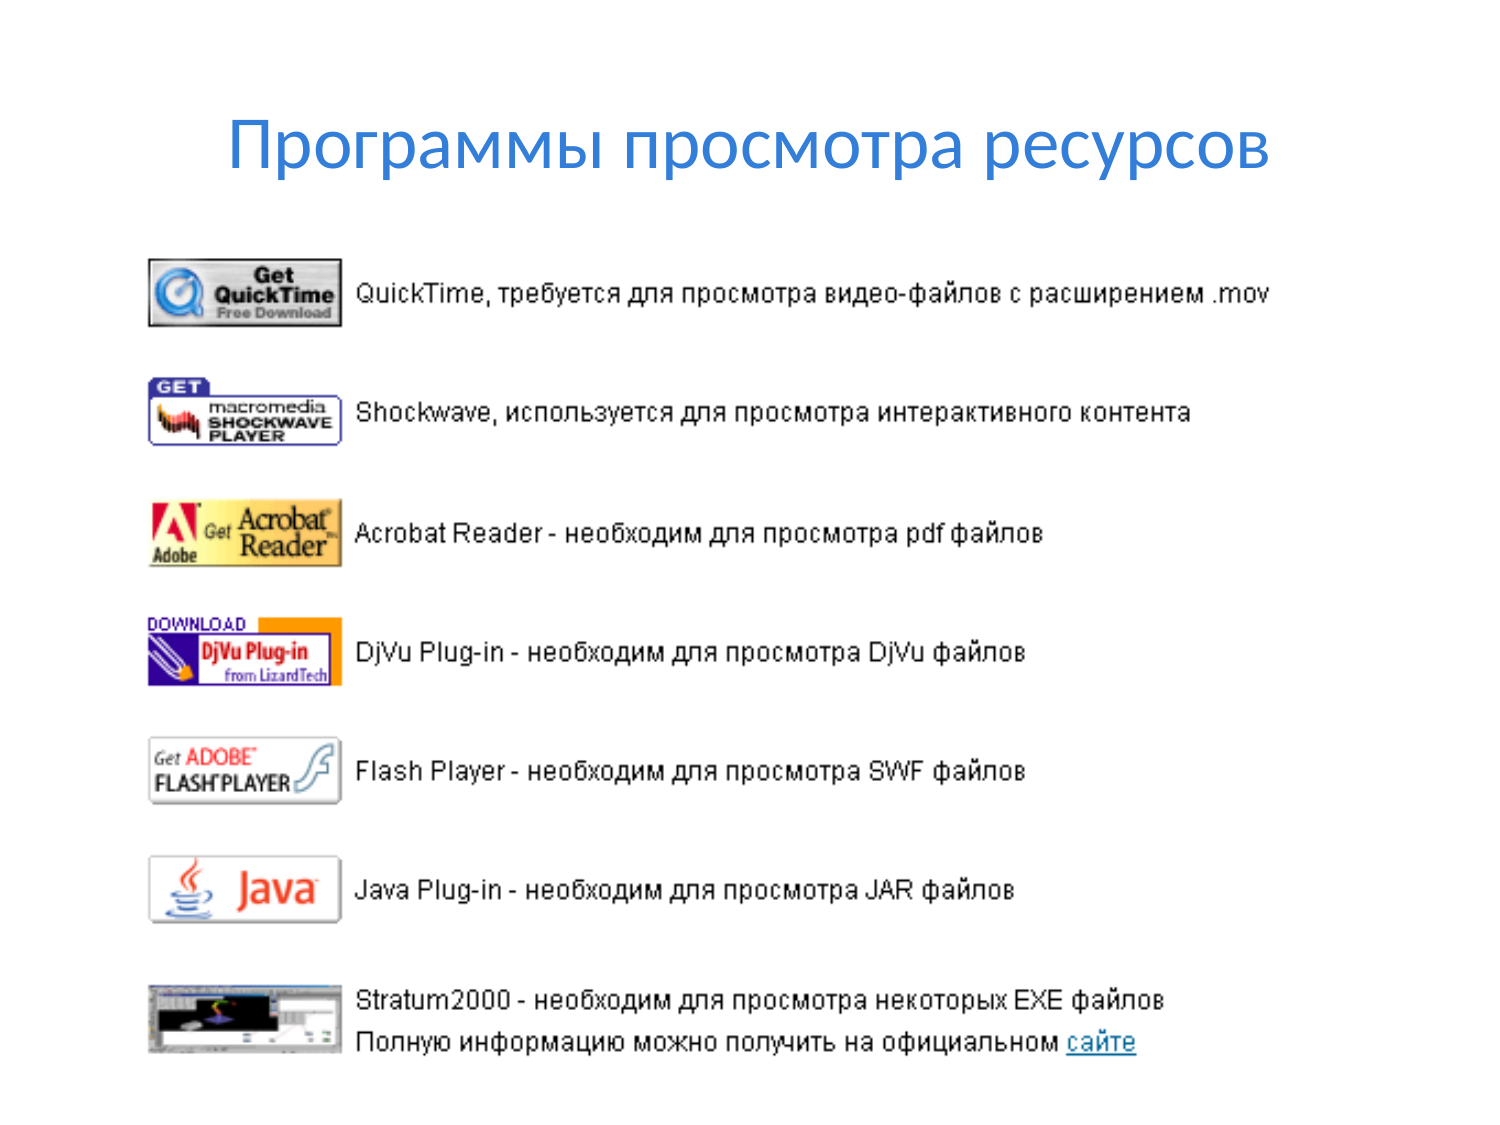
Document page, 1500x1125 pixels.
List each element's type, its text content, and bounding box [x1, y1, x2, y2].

picture [140, 257, 1278, 1066]
title Программы просмотра ресурсов [74, 44, 1426, 233]
